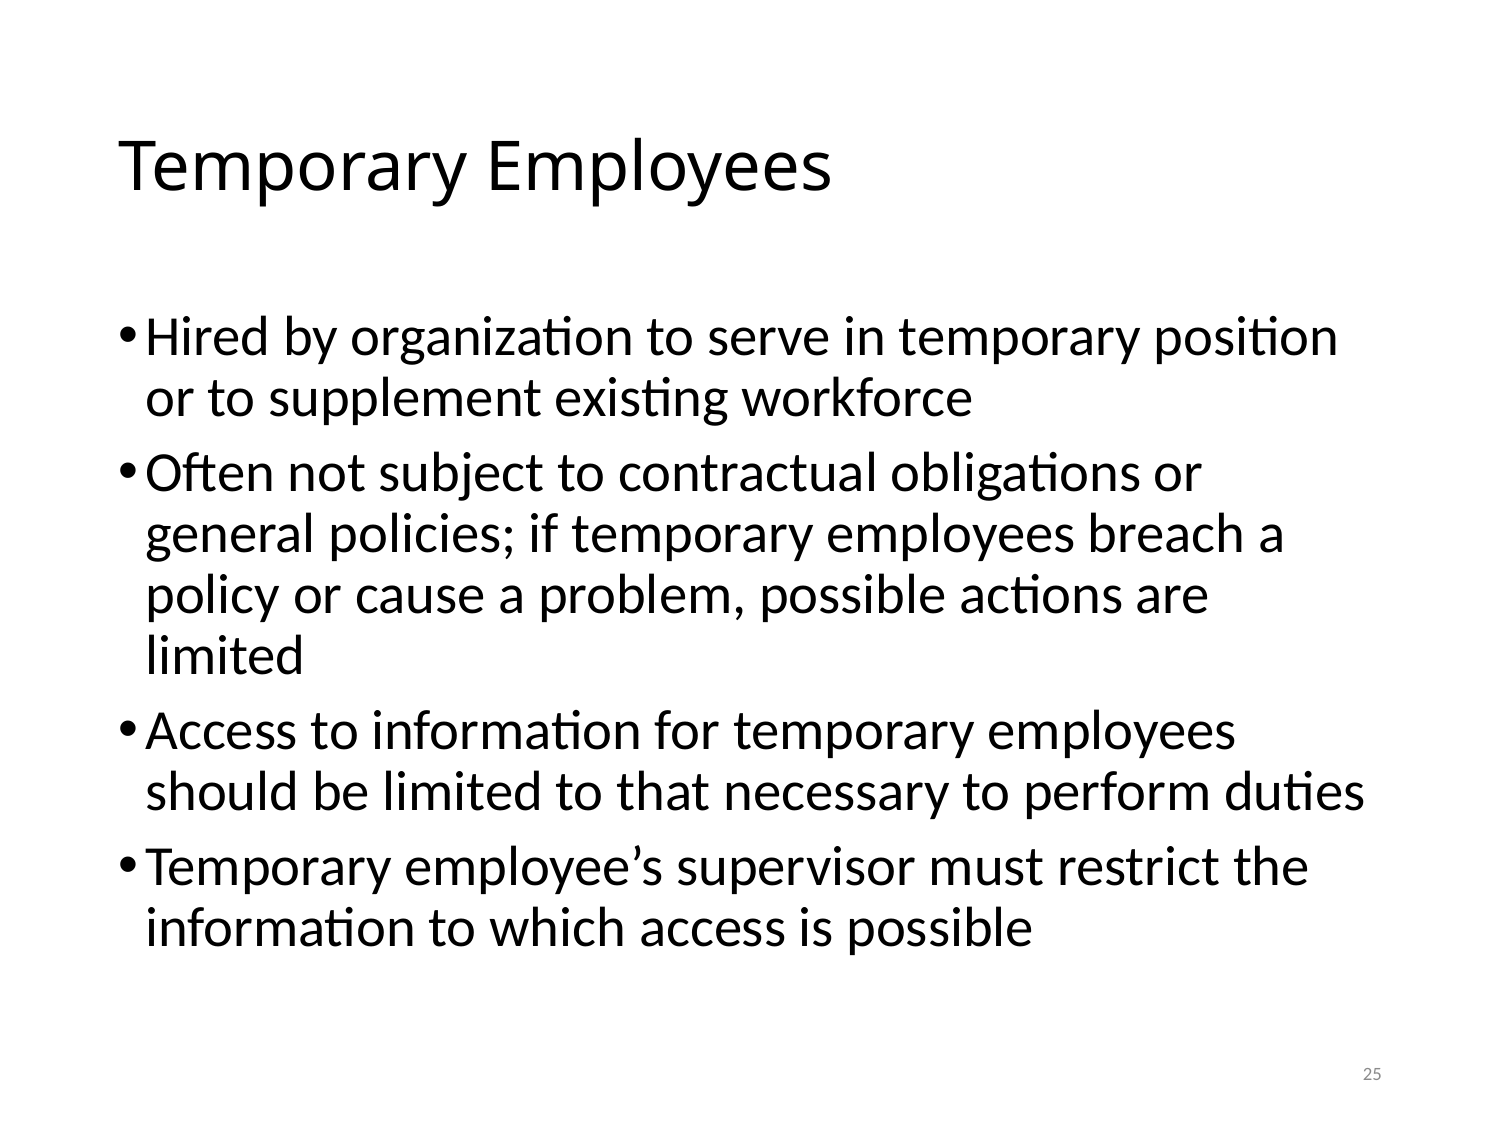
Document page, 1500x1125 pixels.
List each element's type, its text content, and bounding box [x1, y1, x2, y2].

title Temporary Employees [103, 59, 1397, 278]
slide_number 25 [1059, 1042, 1397, 1103]
list Hired by organization to serve in temporary position or to supplement existing workforce Often not subject to contractual obligations or general policies; if temporary employees breach a policy or cause a problem, possible actions are limited Access to information for temporary employees should be limited to that necessary to perform duties Temporary employee’s supervisor must restrict the information to which access is possible [103, 299, 1397, 1014]
